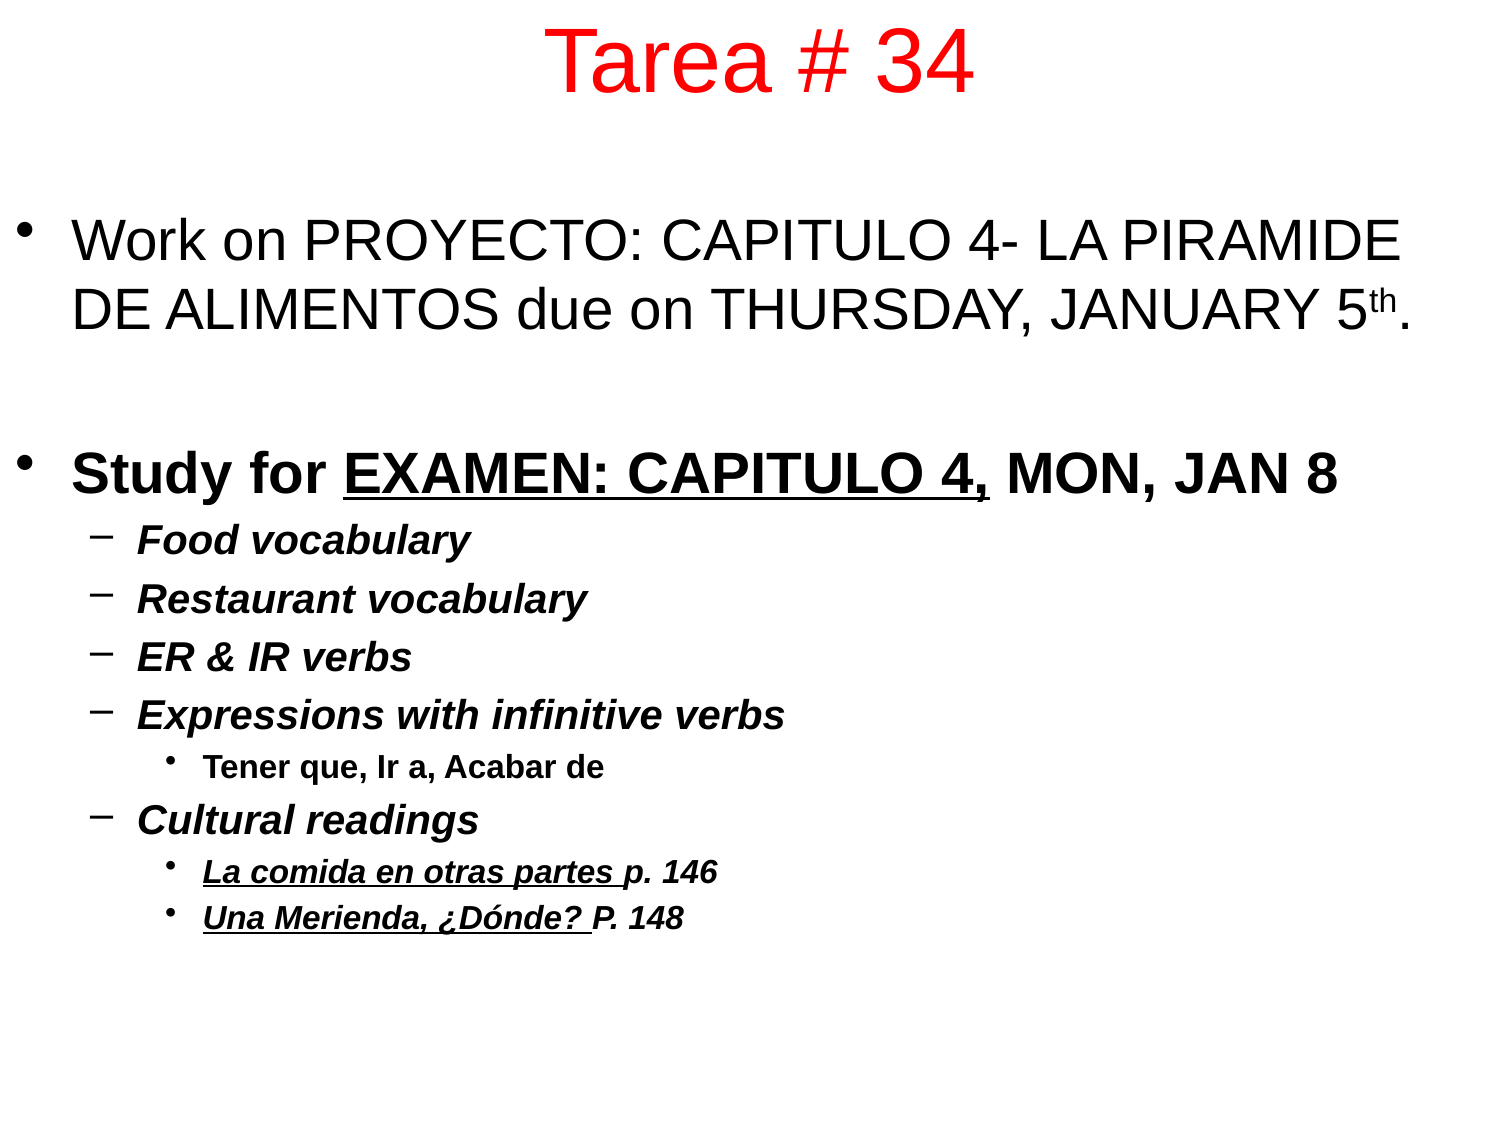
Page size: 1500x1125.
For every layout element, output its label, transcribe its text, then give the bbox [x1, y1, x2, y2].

text_box Tarea # 34 [85, 0, 1435, 150]
list Work on PROYECTO: CAPITULO 4- LA PIRAMIDE DE ALIMENTOS due on THURSDAY, JANUARY 5th. Study for EXAMEN: CAPITULO 4, MON, JAN 8 Food vocabulary Restaurant vocabulary ER & IR verbs Expressions with infinitive verbs Tener que, Ir a, Acabar de Cultural readings La comida en otras partes p. 146 Una Merienda, ¿Dónde? P. 148 [0, 112, 1500, 1125]
